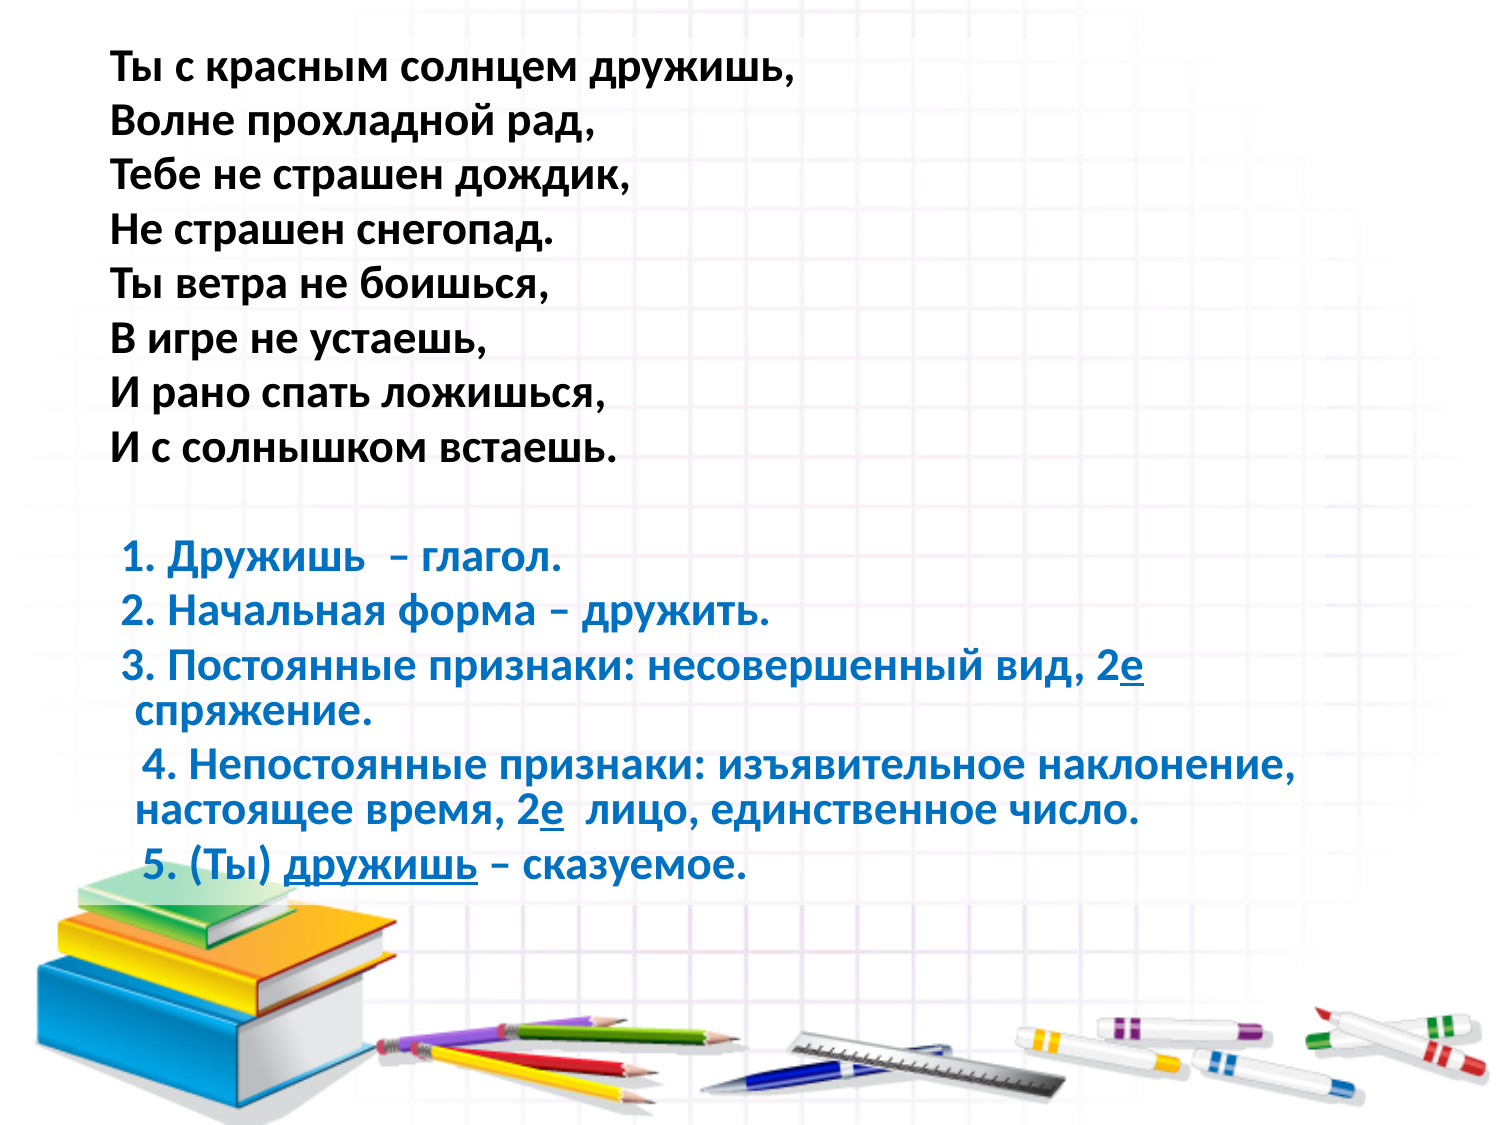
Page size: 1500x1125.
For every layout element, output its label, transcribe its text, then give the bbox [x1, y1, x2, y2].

list Ты с красным солнцем дружишь, Волне прохладной рад, Тебе не страшен дождик, Не страшен снегопад. Ты ветра не боишься, В игре не устаешь, И рано спать ложишься, И с солнышком встаешь. 1. Дружишь – глагол. 2. Начальная форма – дружить. 3. Постоянные признаки: несовершенный вид, 2е спряжение. 4. Непостоянные признаки: изъявительное наклонение, настоящее время, 2е лицо, единственное число. 5. (Ты) дружишь – сказуемое. [62, 37, 1325, 906]
picture [0, 0, 1500, 1125]
